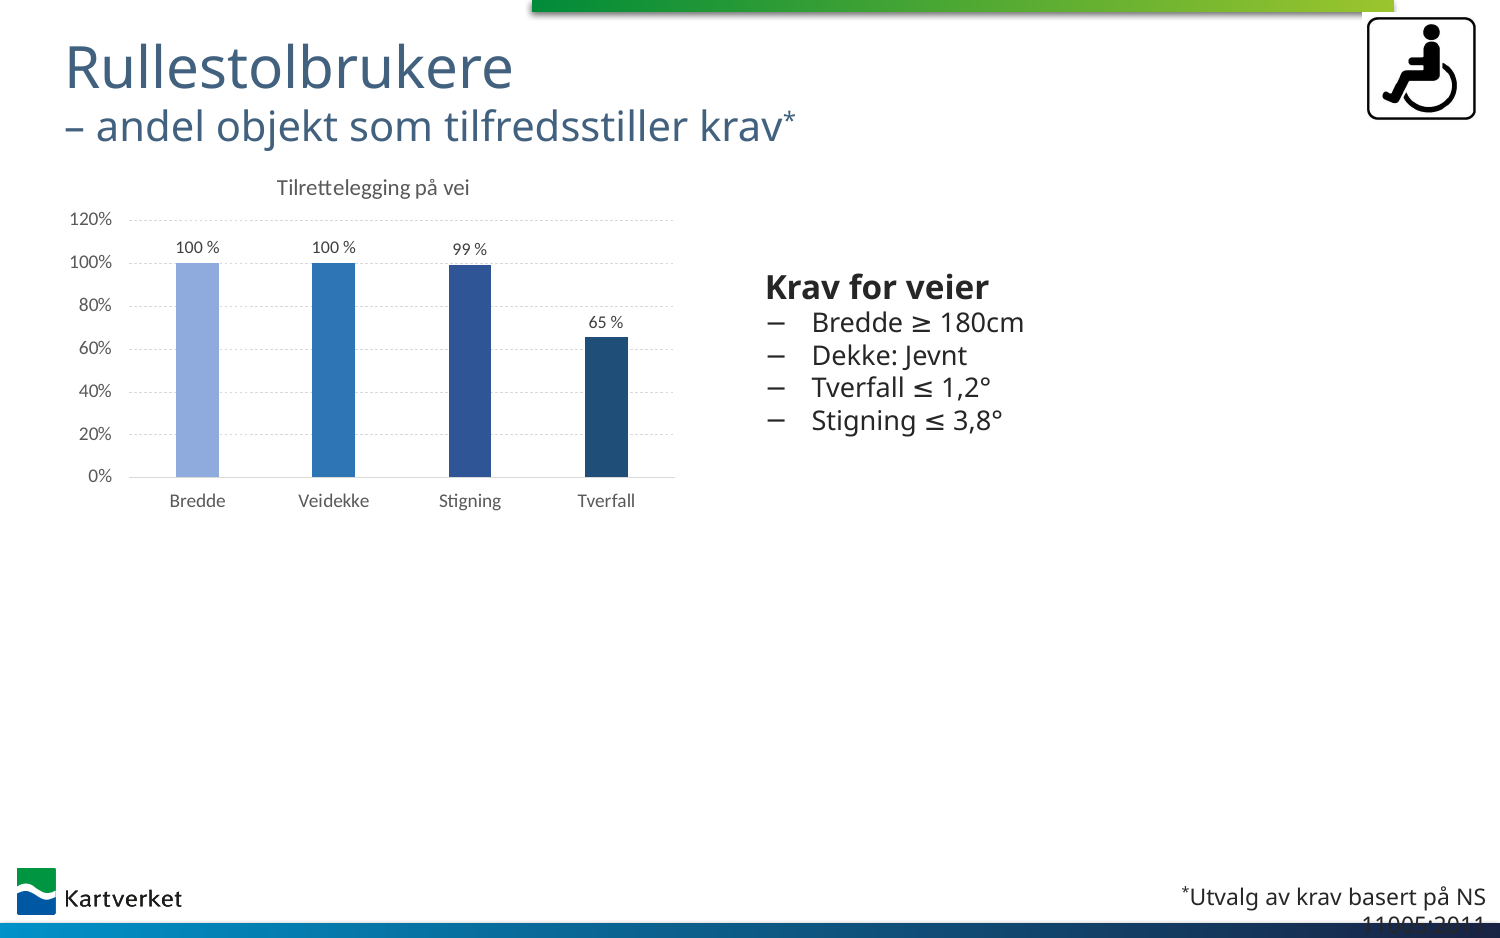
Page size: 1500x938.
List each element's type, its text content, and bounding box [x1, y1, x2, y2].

text_box Krav for veier Bredde ≥ 180cm Dekke: Jevnt Tverfall ≤ 1,2° Stigning ≤ 3,8° [750, 258, 1234, 444]
picture [1362, 12, 1481, 126]
picture [62, 166, 685, 519]
text_box Rullestolbrukere – andel objekt som tilfredsstiller krav* [49, 25, 1431, 158]
text_box *Utvalg av krav basert på NS 11005:2011 [1068, 873, 1500, 938]
